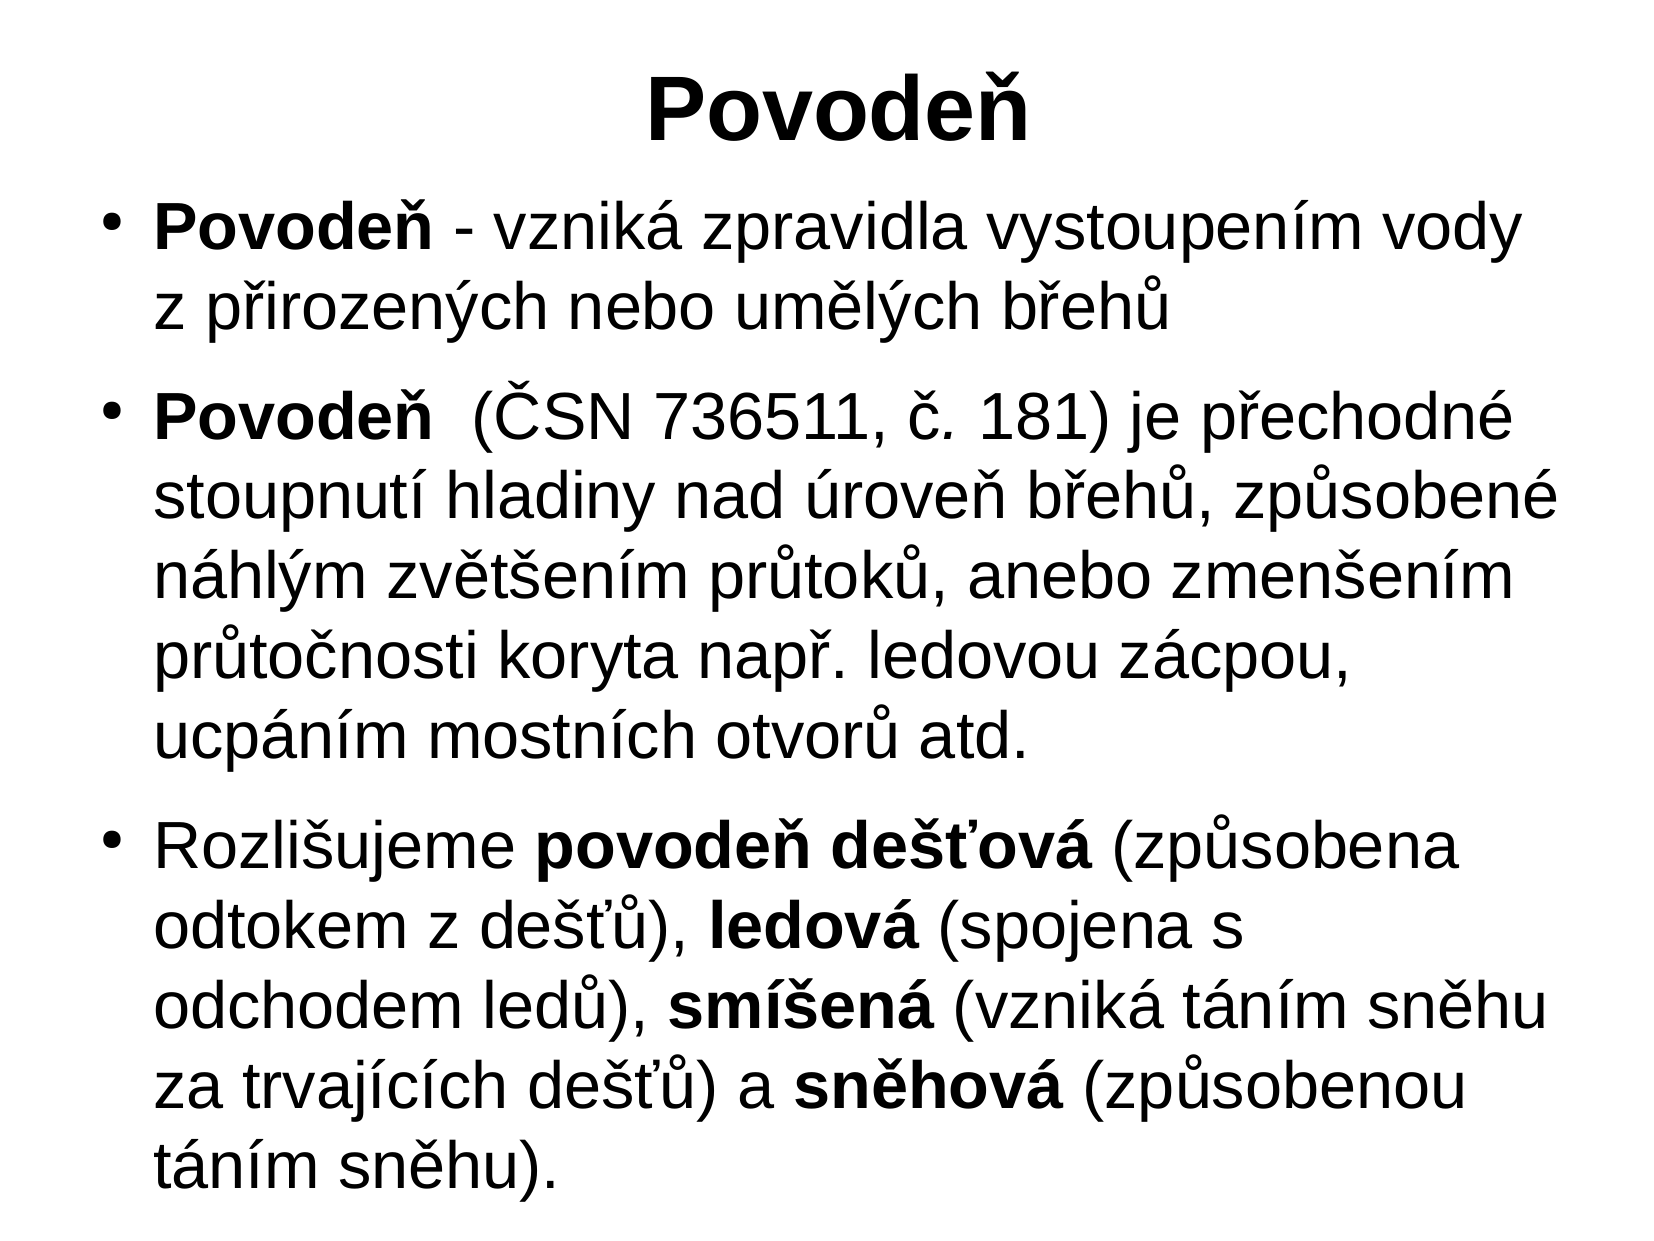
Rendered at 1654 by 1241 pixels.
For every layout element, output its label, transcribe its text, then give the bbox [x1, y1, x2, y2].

title Povodeň [94, 0, 1583, 208]
list Povodeň - vzniká zpravidla vystoupením vody z přirozených nebo umělých břehů Povodeň (ČSN 736511, č. 181) je přechodné stoupnutí hladiny nad úroveň břehů, způsobené náhlým zvětšením průtoků, anebo zmenšením průtočnosti koryta např. ledovou zácpou, ucpáním mostních otvorů atd. Rozlišujeme povodeň dešťová (způsobena odtokem z dešťů), ledová (spojena s odchodem ledů), smíšená (vzniká táním sněhu za trvajících dešťů) a sněhová (způsobenou táním sněhu). [82, 182, 1572, 1109]
